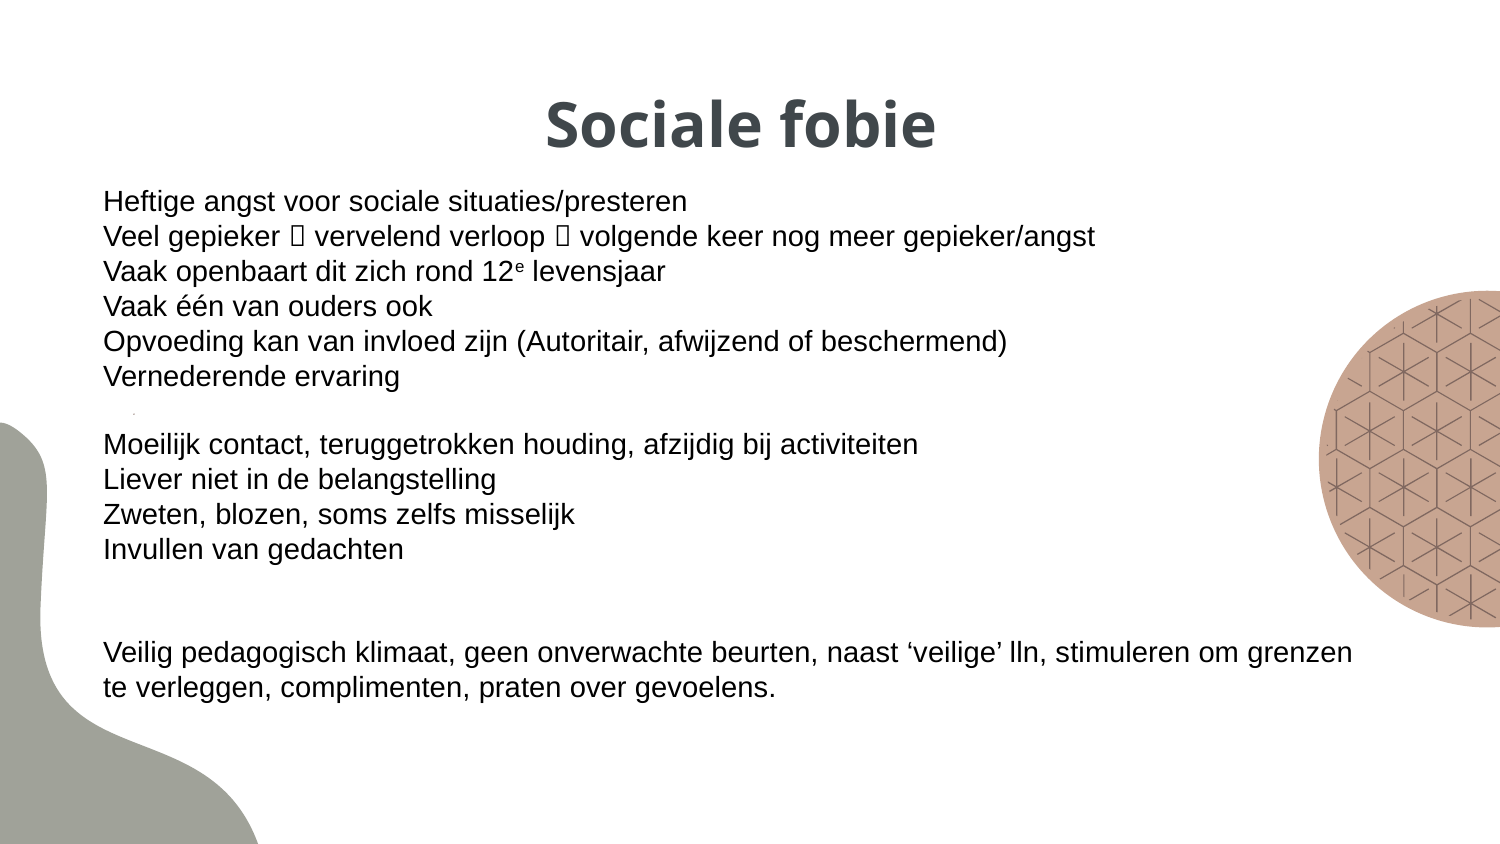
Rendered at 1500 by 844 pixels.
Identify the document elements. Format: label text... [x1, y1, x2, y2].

title Sociale fobie [116, 85, 1383, 174]
text_box Heftige angst voor sociale situaties/presteren Veel gepieker  vervelend verloop  volgende keer nog meer gepieker/angst Vaak openbaart dit zich rond 12e levensjaar Vaak één van ouders ook Opvoeding kan van invloed zijn (Autoritair, afwijzend of beschermend) Vernederende ervaring Moeilijk contact, teruggetrokken houding, afzijdig bij activiteiten Liever niet in de belangstelling Zweten, blozen, soms zelfs misselijk Invullen van gedachten Veilig pedagogisch klimaat, geen onverwachte beurten, naast ‘veilige’ lln, stimuleren om grenzen te verleggen, complimenten, praten over gevoelens. [88, 174, 1385, 844]
